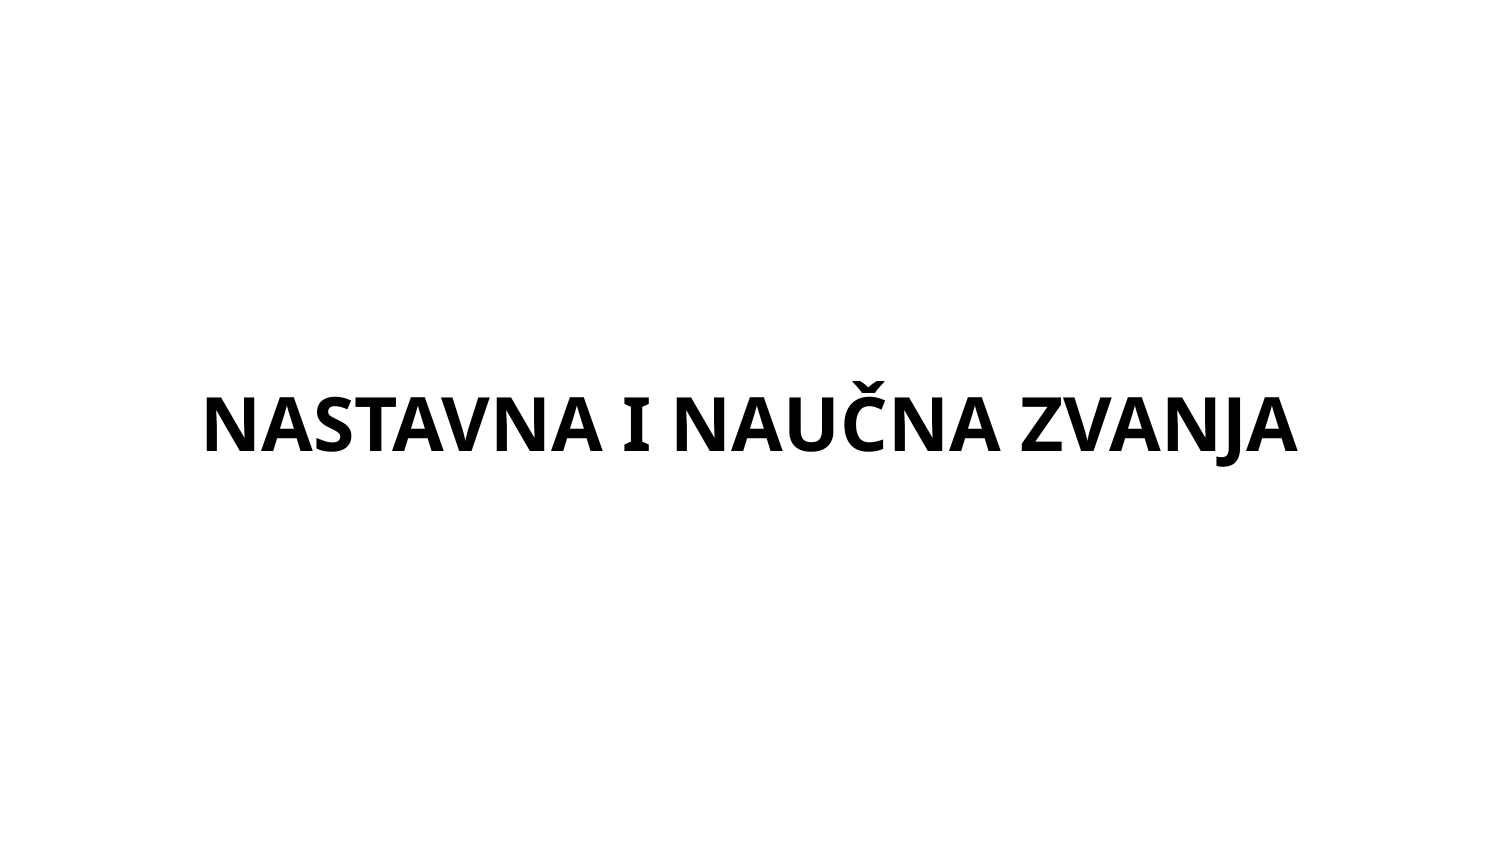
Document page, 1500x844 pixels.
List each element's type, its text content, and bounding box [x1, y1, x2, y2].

title NASTAVNA I NAUČNA ZVANJA [51, 352, 1449, 491]
